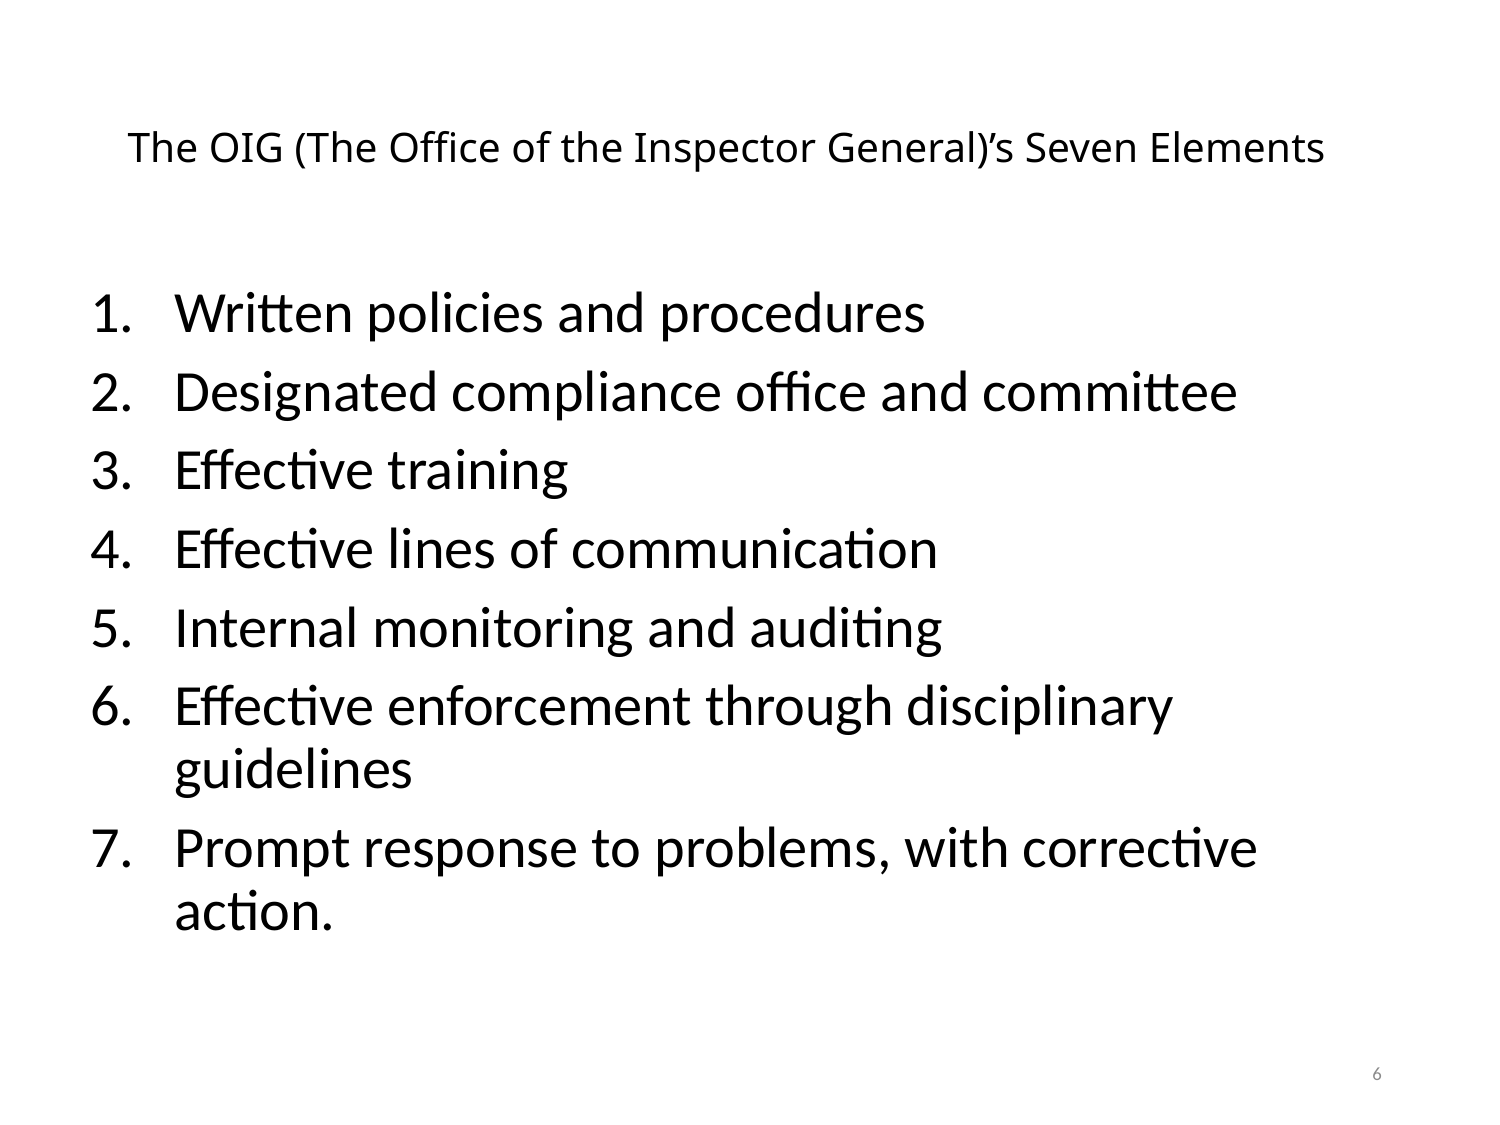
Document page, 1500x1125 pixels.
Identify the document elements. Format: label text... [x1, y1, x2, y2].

slide_number 6 [1059, 1042, 1397, 1103]
list Written policies and procedures Designated compliance office and committee Effective training Effective lines of communication Internal monitoring and auditing Effective enforcement through disciplinary guidelines Prompt response to problems, with corrective action. [75, 275, 1426, 1038]
title The OIG (The Office of the Inspector General)’s Seven Elements [112, 75, 1388, 181]
